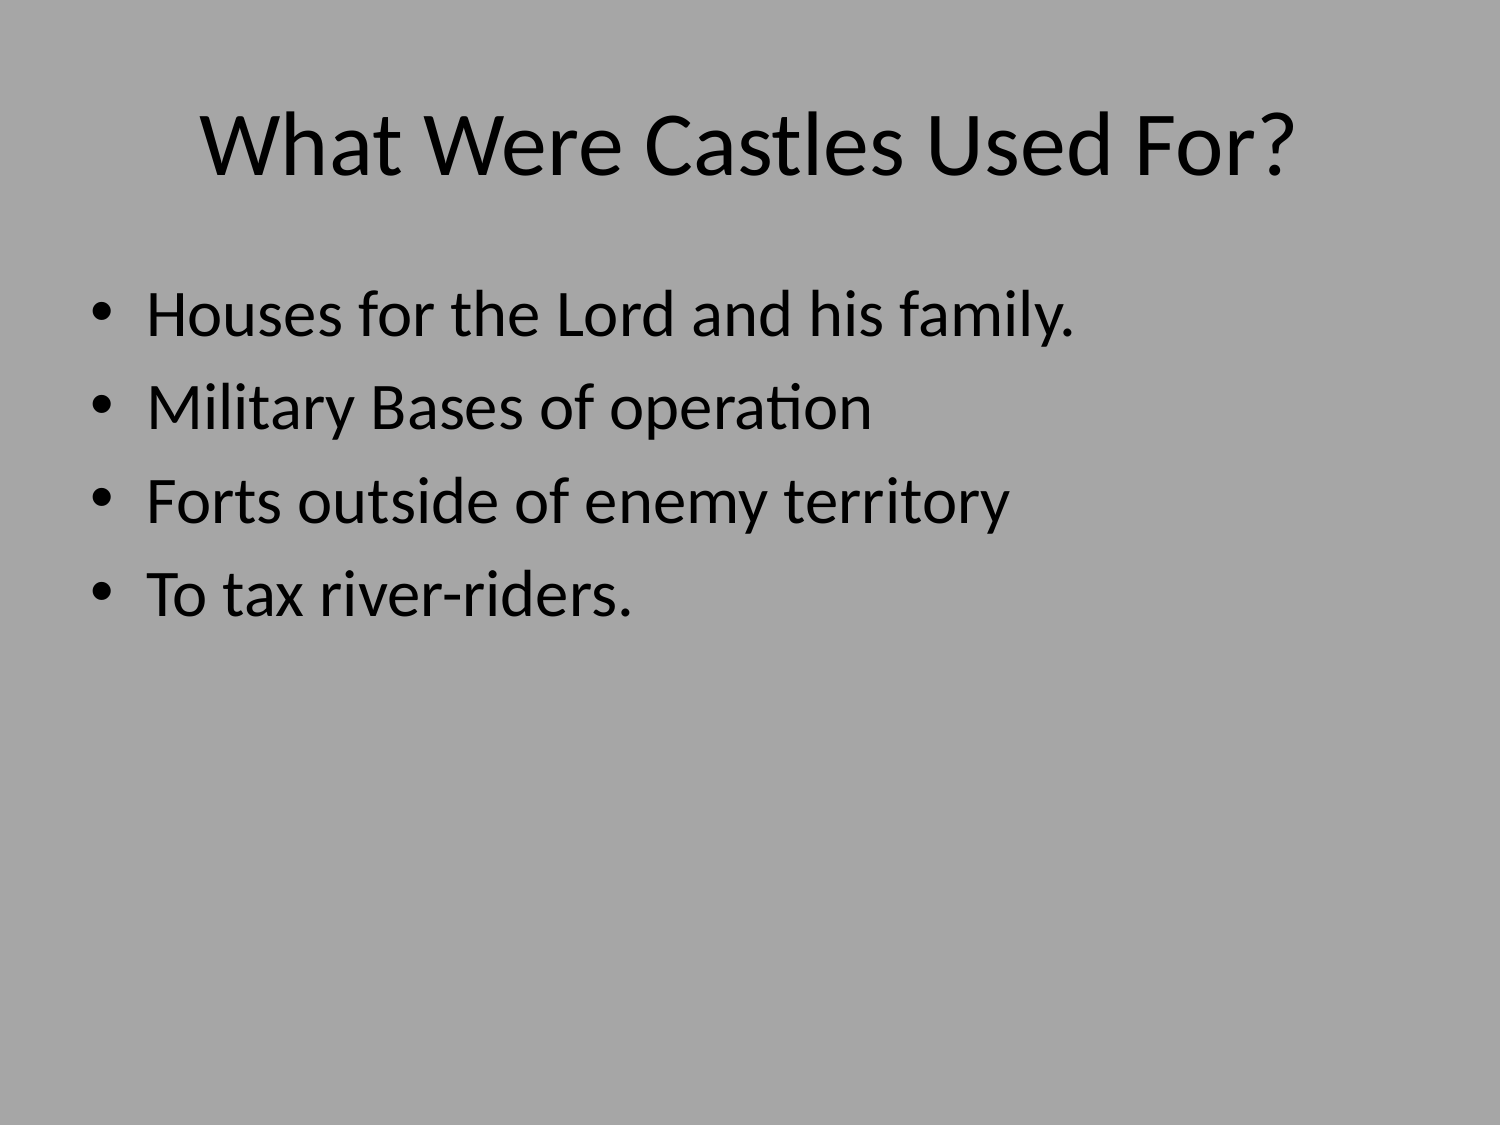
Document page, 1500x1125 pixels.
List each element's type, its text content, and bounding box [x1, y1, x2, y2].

title What Were Castles Used For? [75, 45, 1425, 233]
list Houses for the Lord and his family. Military Bases of operation Forts outside of enemy territory To tax river-riders. [75, 262, 1425, 1005]
